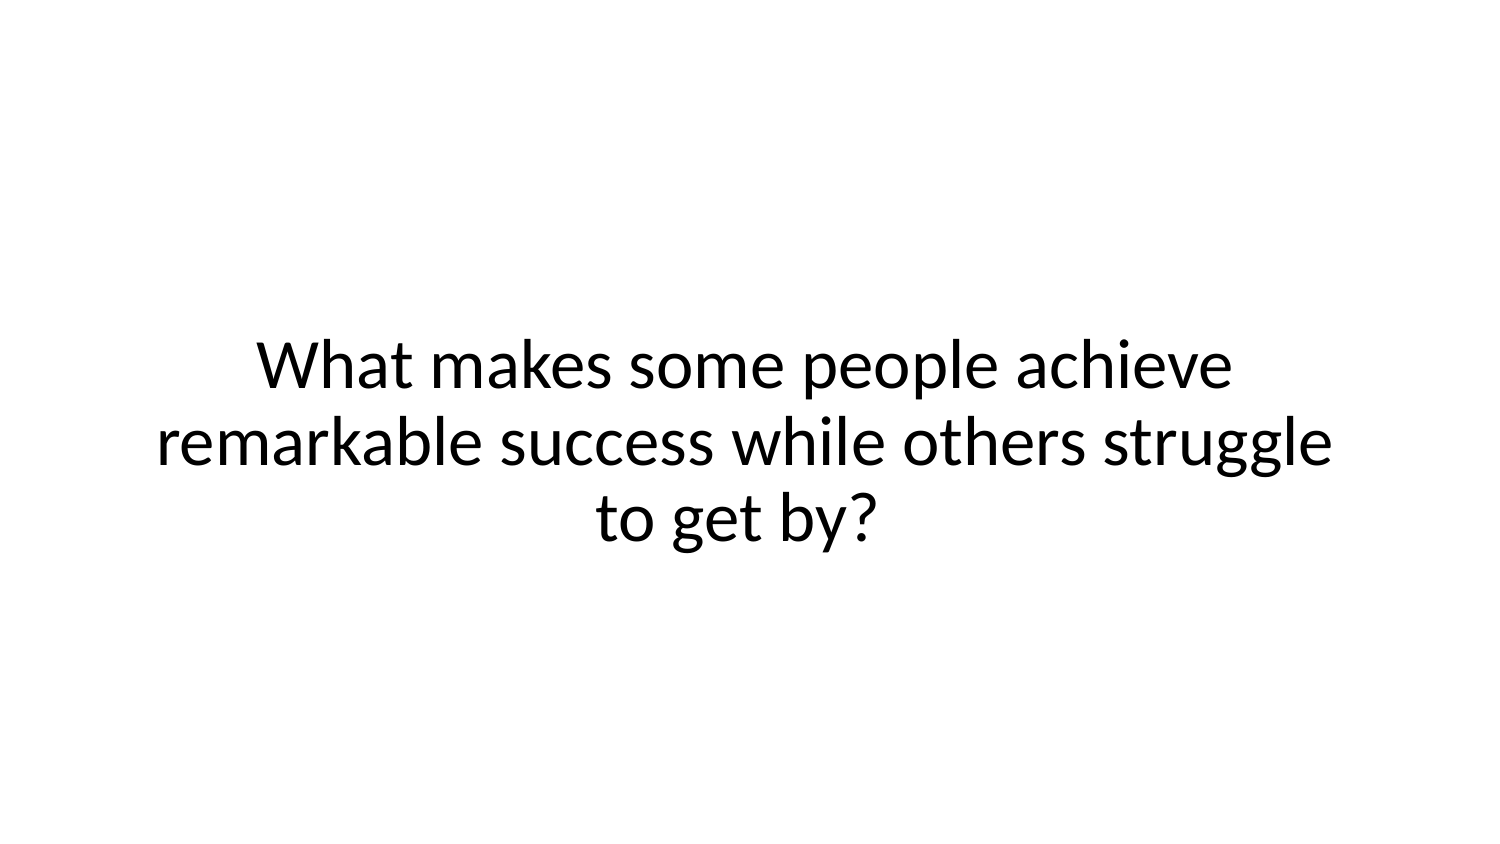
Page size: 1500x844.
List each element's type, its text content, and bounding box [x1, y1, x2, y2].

list What makes some people achieve remarkable success while others struggle to get by? [111, 320, 1382, 670]
